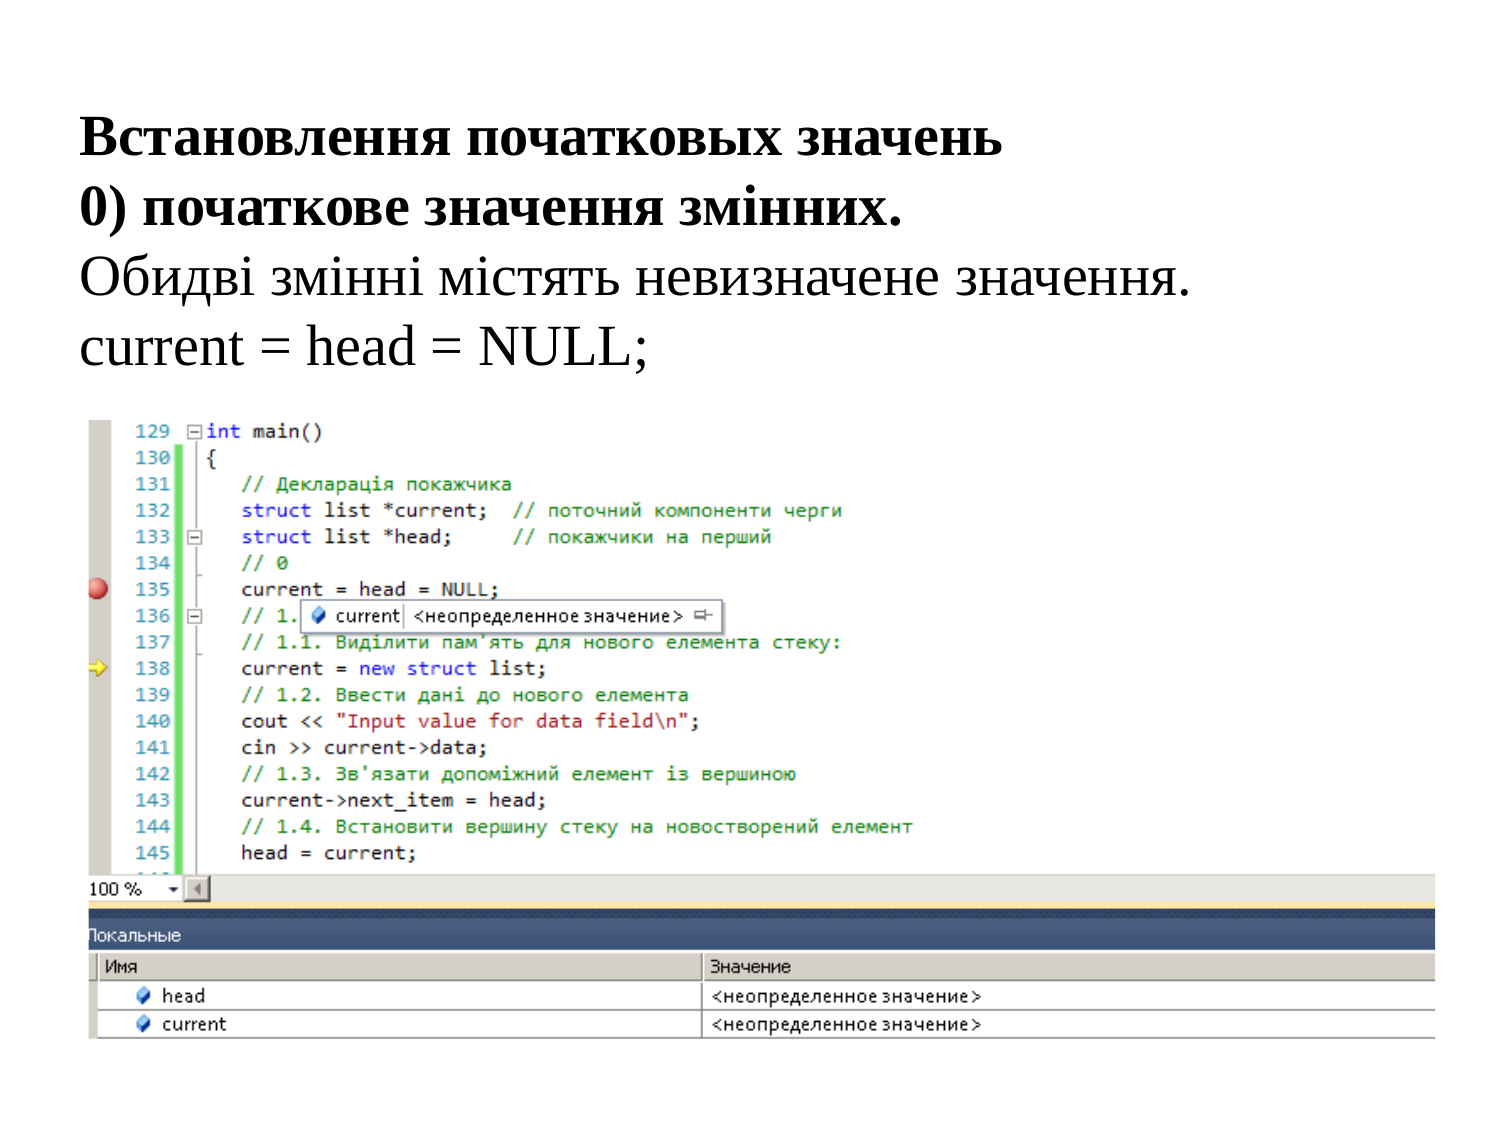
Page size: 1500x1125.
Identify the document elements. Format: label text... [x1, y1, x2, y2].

text_box Встановлення початковых значень 0) початкове значення змінних. Обидві змінні містять невизначене значення. current = head = NULL; [64, 90, 1500, 385]
picture [88, 420, 1436, 1100]
